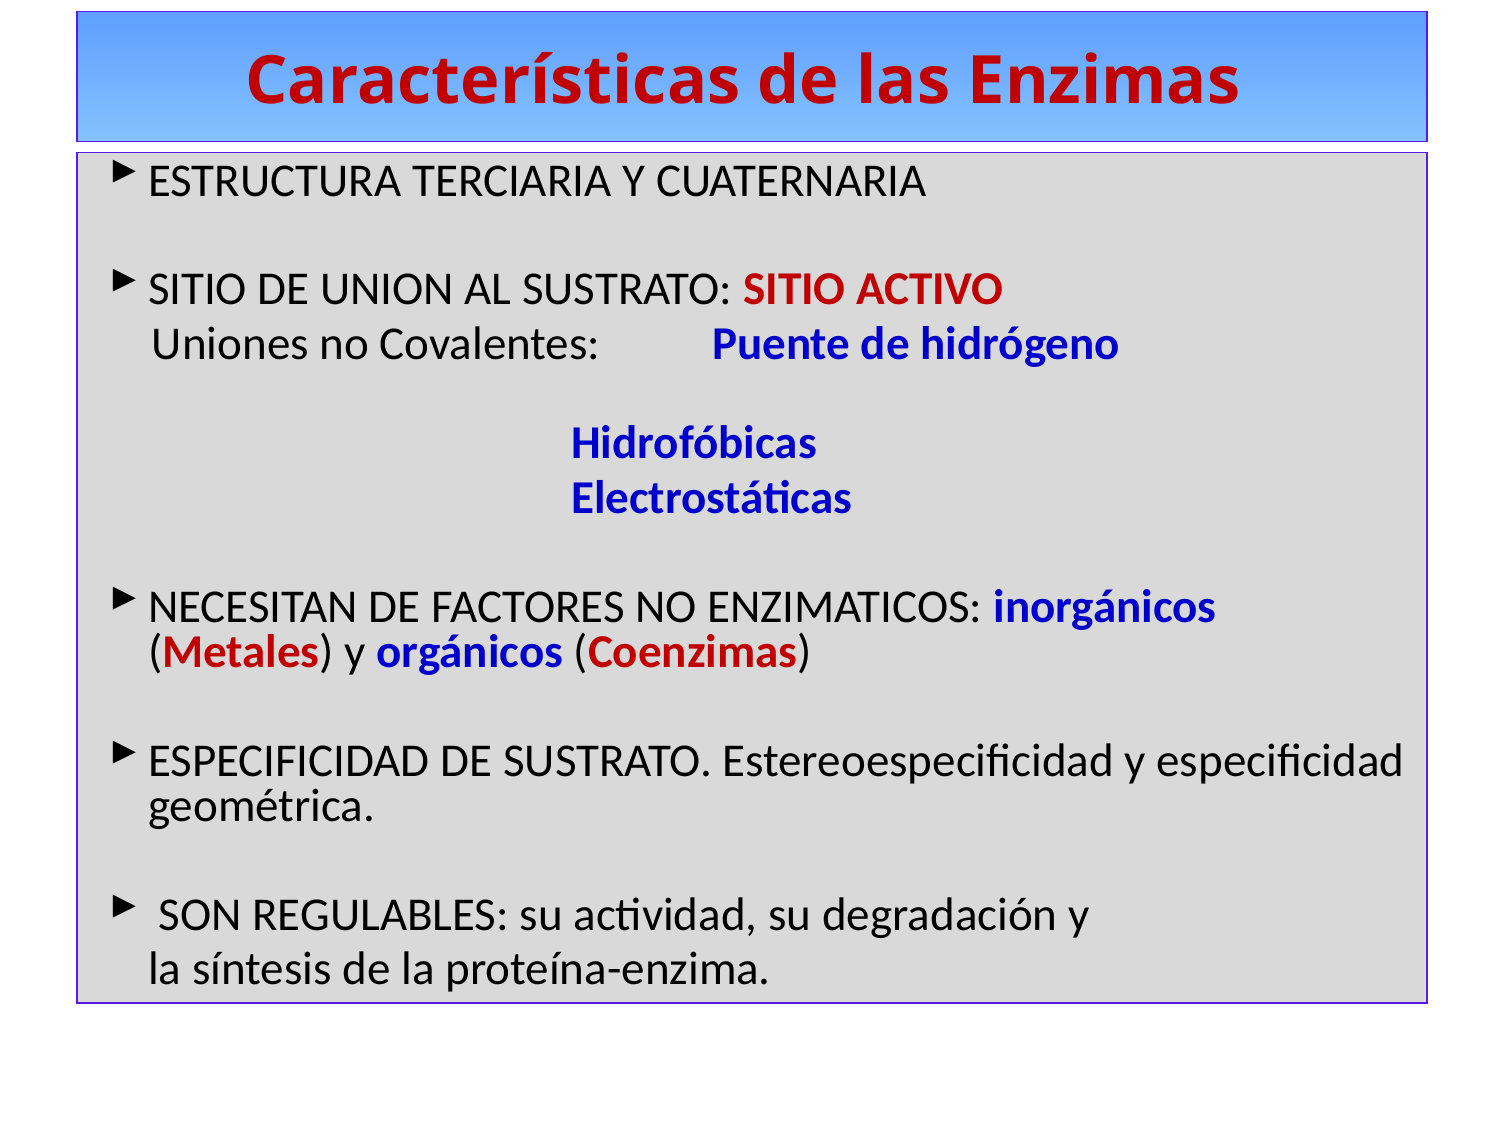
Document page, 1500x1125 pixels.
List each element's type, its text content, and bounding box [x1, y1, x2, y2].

list ESTRUCTURA TERCIARIA Y CUATERNARIA SITIO DE UNION AL SUSTRATO: SITIO ACTIVO Uniones no Covalentes: Puente de hidrógeno Hidrofóbicas Electrostáticas NECESITAN DE FACTORES NO ENZIMATICOS: inorgánicos (Metales) y orgánicos (Coenzimas) ESPECIFICIDAD DE SUSTRATO. Estereoespecificidad y especificidad geométrica. SON REGULABLES: su actividad, su degradación y la síntesis de la proteína-enzima. [76, 152, 1428, 1004]
title Características de las Enzimas [76, 11, 1428, 142]
